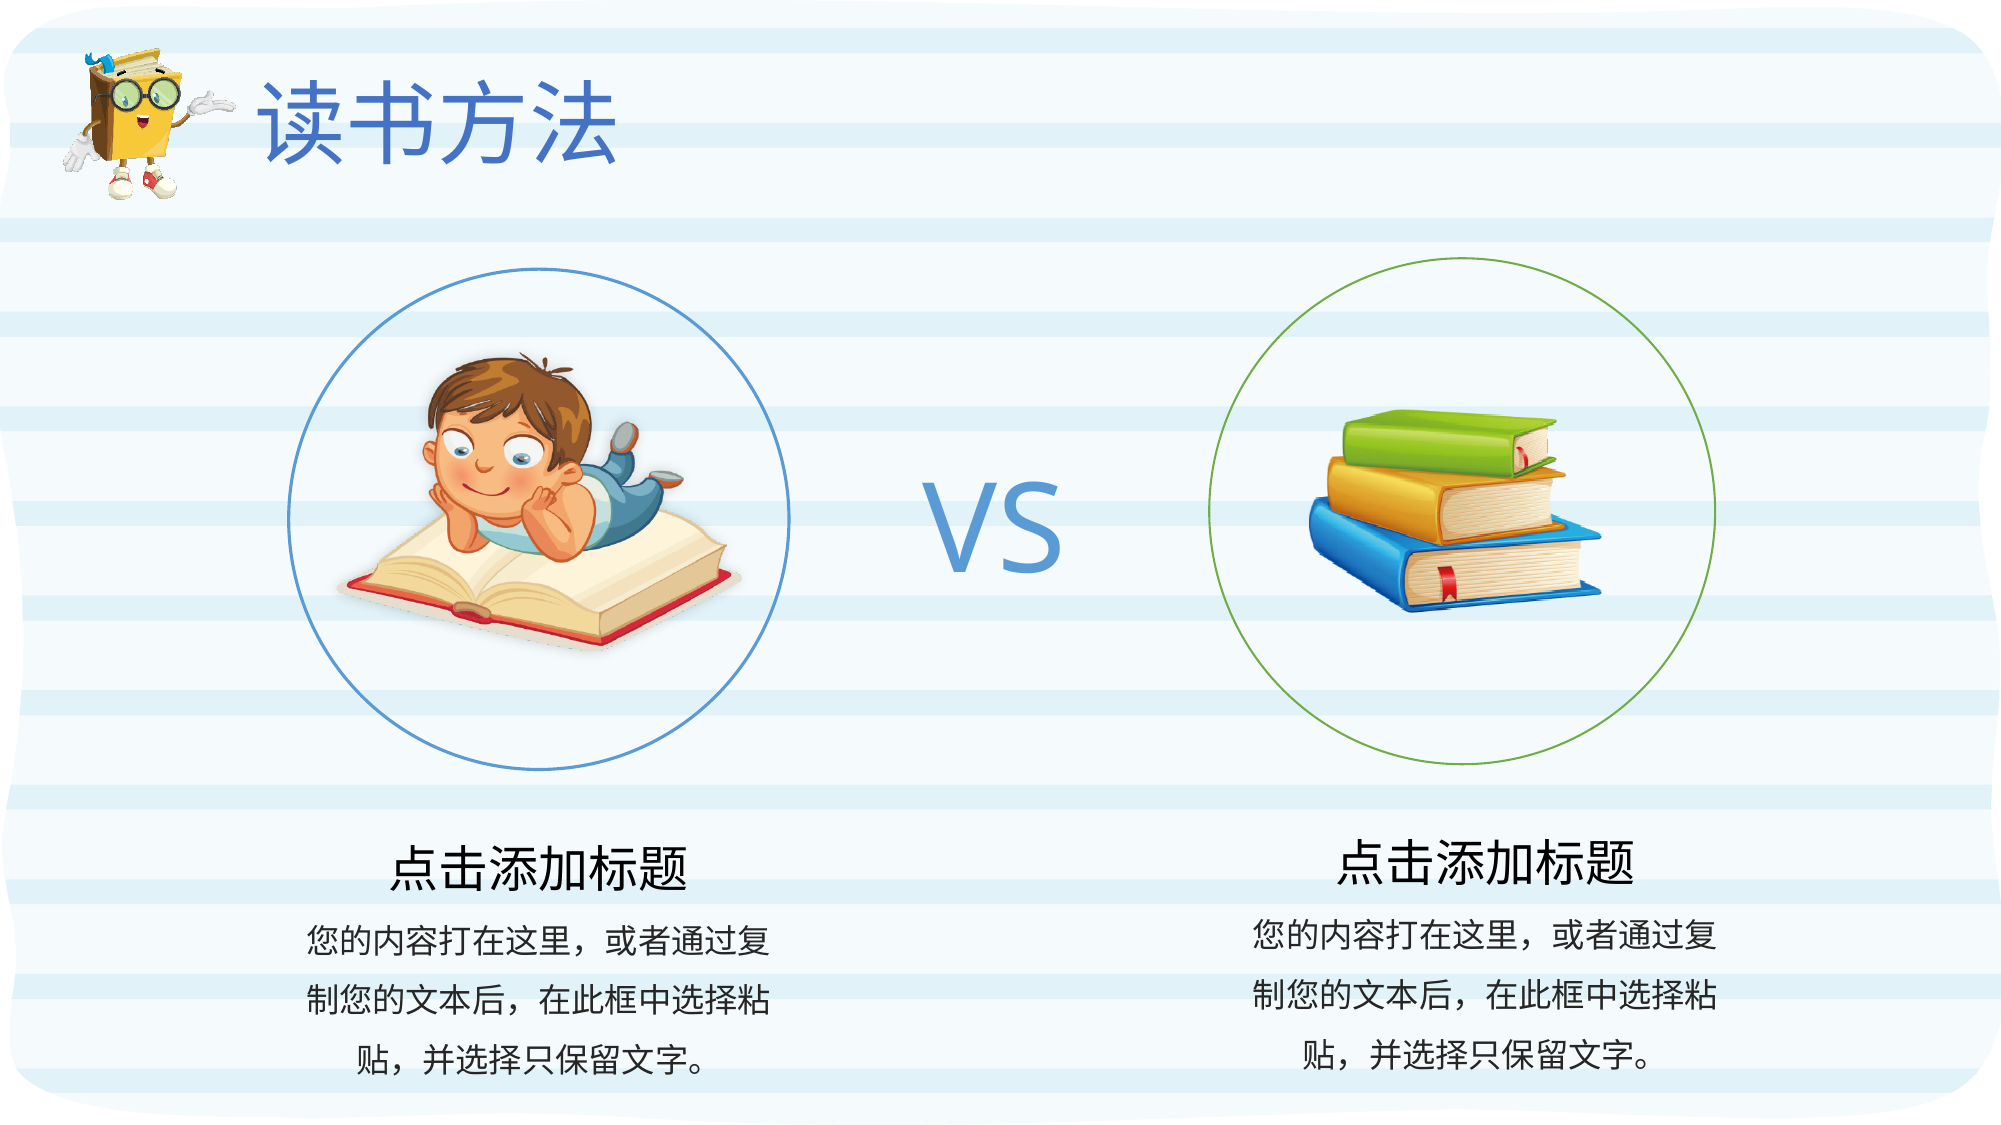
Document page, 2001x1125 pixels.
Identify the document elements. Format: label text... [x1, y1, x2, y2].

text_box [1209, 258, 1716, 765]
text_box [55, 44, 782, 204]
text_box VS [815, 440, 1174, 606]
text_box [270, 830, 808, 1041]
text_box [1217, 824, 1754, 1036]
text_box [288, 269, 789, 770]
